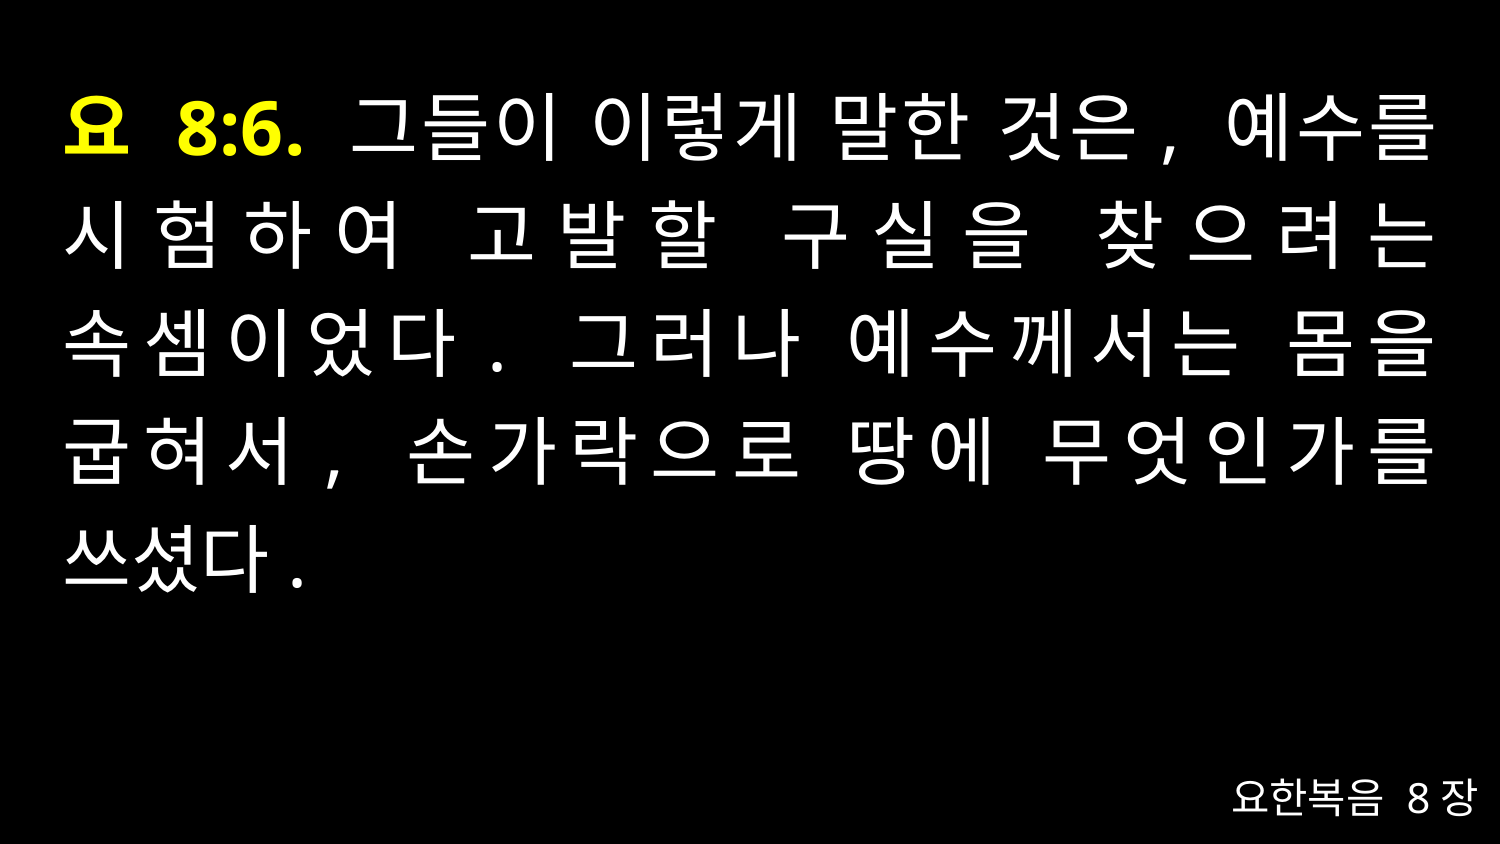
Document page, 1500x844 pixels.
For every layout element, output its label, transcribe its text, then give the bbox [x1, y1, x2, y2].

subtitle 요한복음 8장 [916, 770, 1500, 844]
title 요 8:6. 그들이 이렇게 말한 것은, 예수를 시험하여 고발할 구실을 찾으려는 속셈이었다. 그러나 예수께서는 몸을 굽혀서, 손가락으로 땅에 무엇인가를 쓰셨다. [0, 0, 1500, 844]
